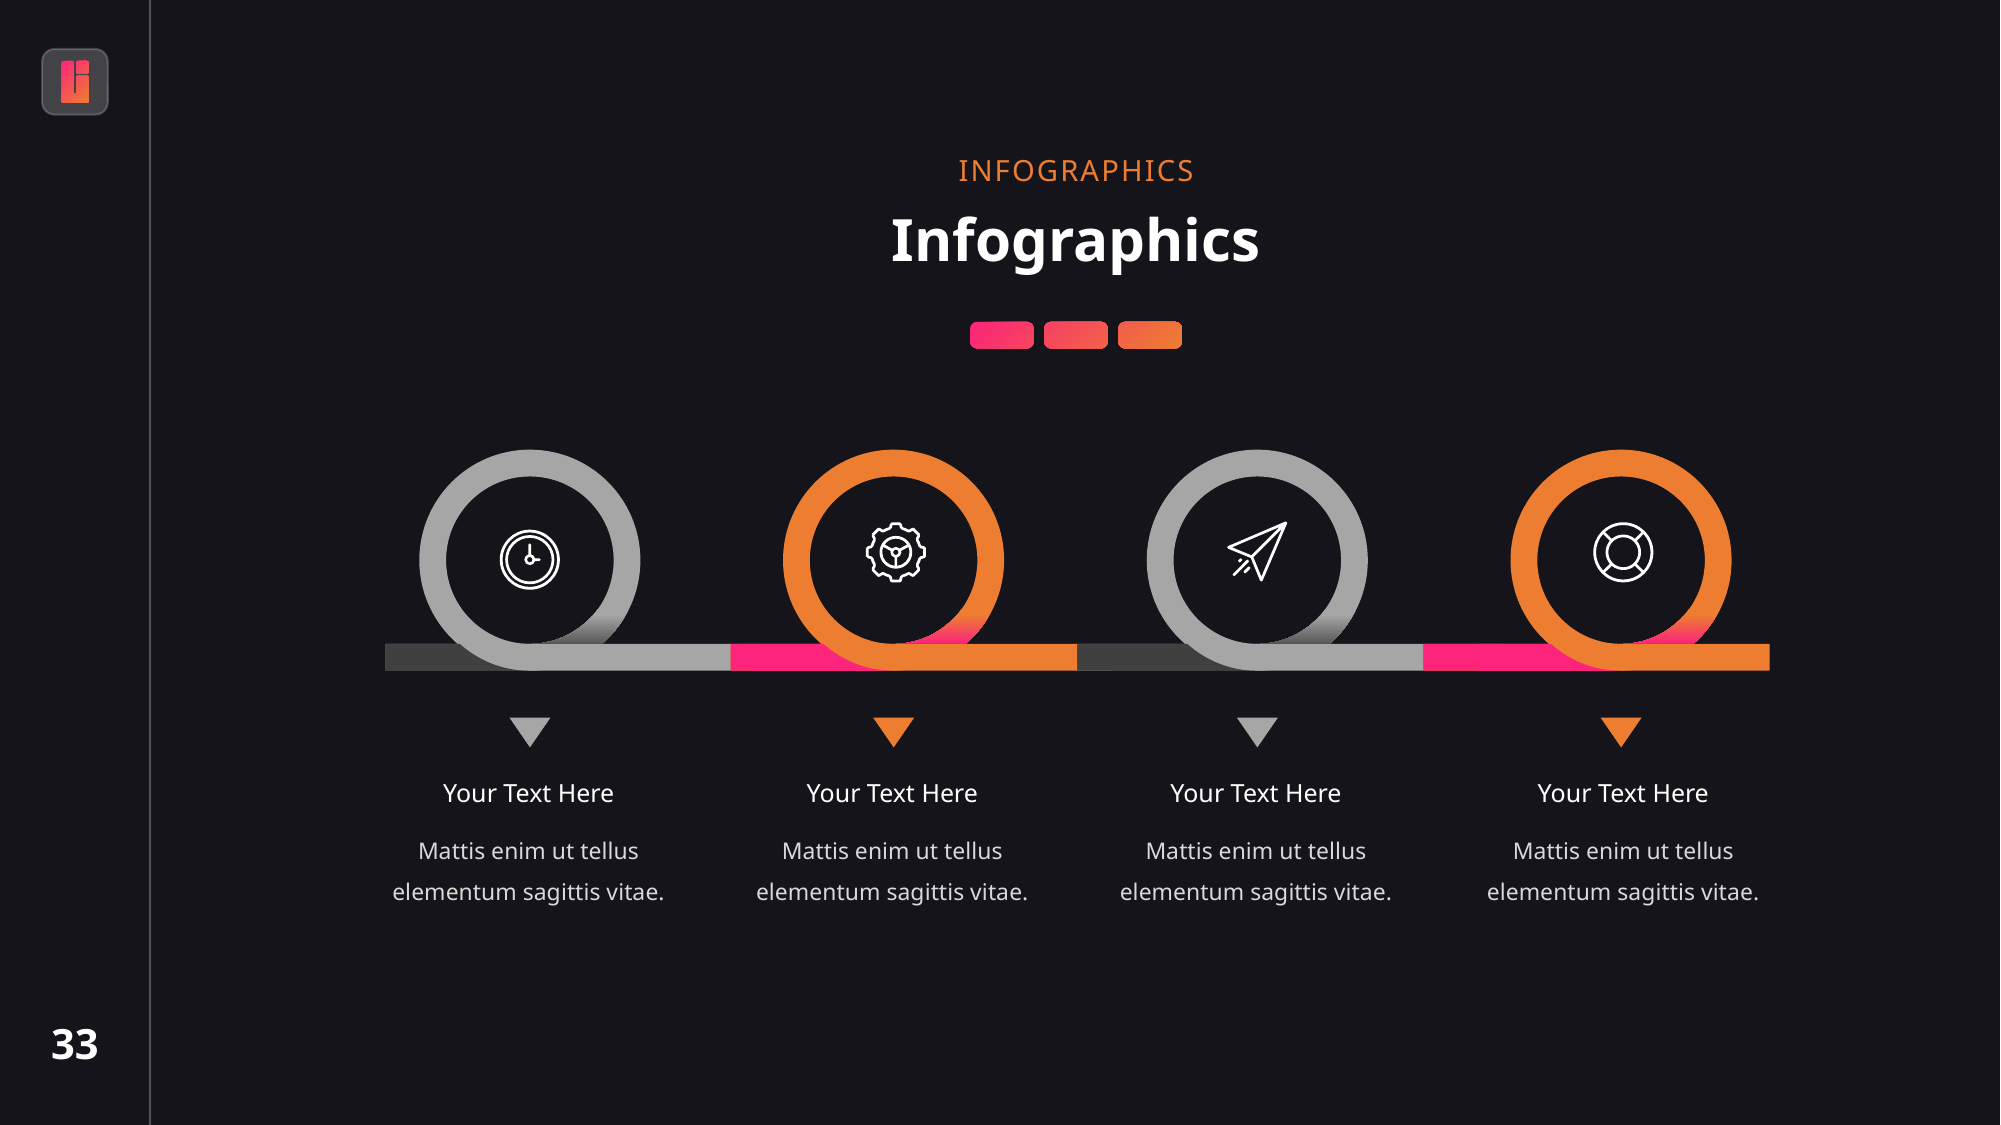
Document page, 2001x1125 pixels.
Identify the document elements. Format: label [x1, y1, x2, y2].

text_box [355, 449, 1797, 910]
text_box [777, 144, 1376, 349]
